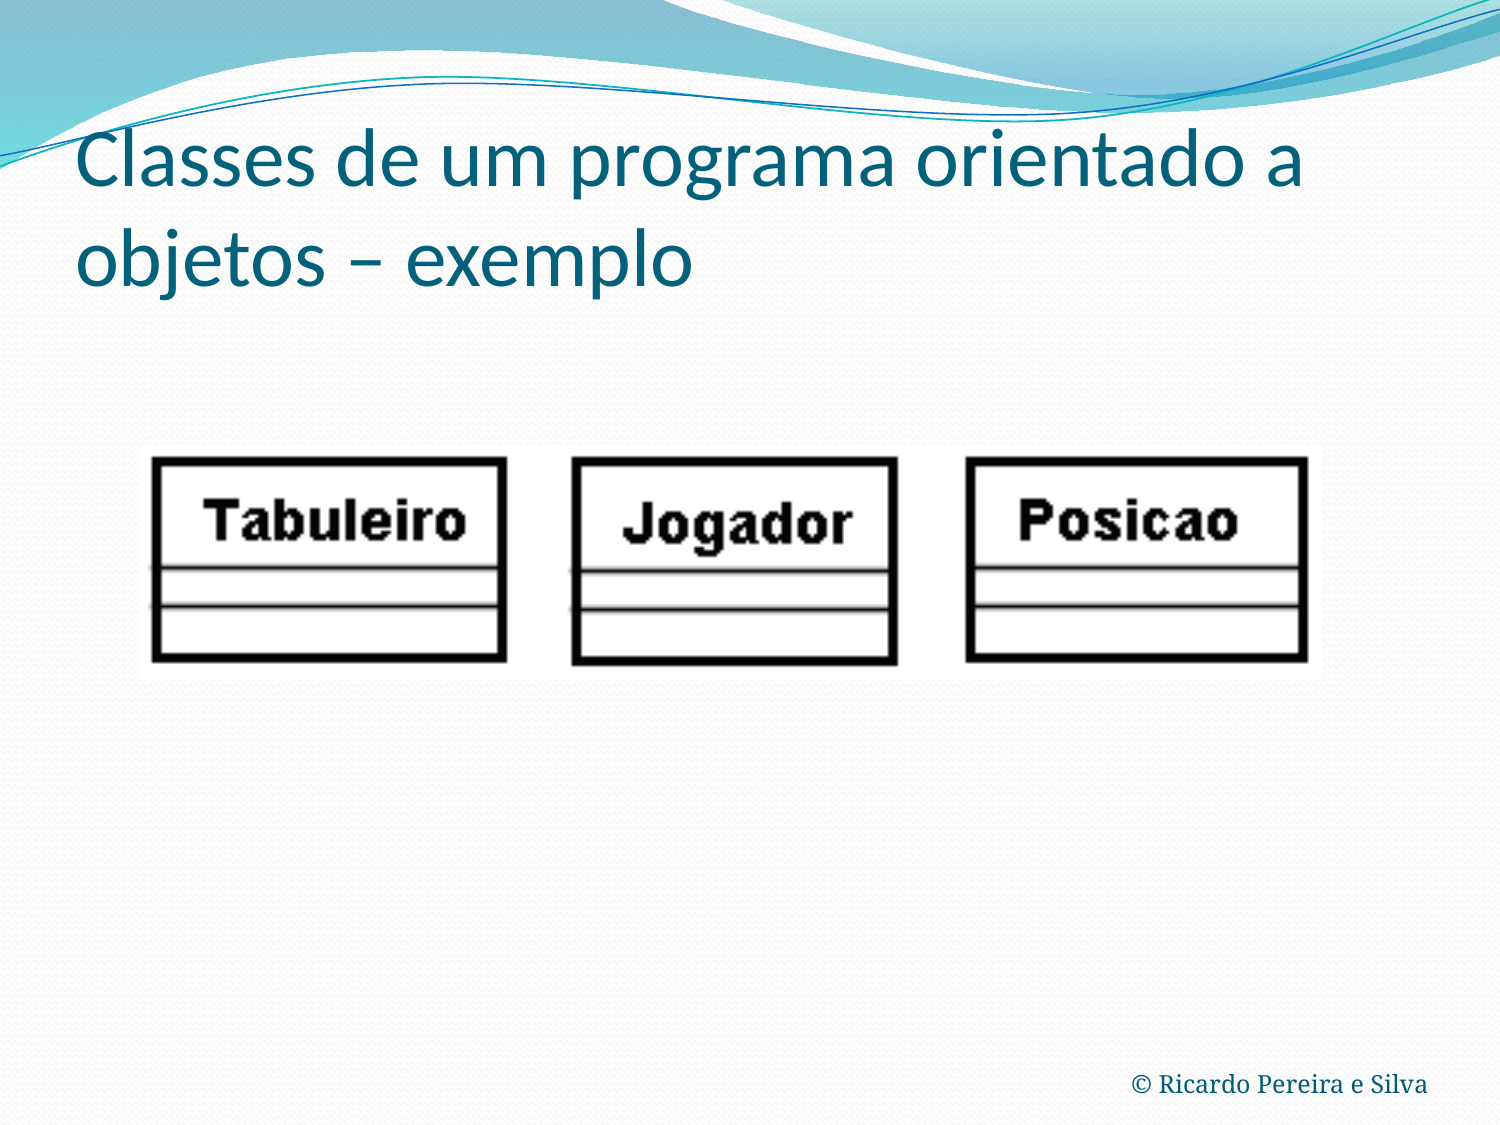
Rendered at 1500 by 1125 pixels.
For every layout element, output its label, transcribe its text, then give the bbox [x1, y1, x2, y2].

footer © Ricardo Pereira e Silva [1101, 1042, 1429, 1103]
picture [140, 445, 1322, 680]
title Classes de um programa orientado a objetos – exemplo [75, 115, 1425, 303]
